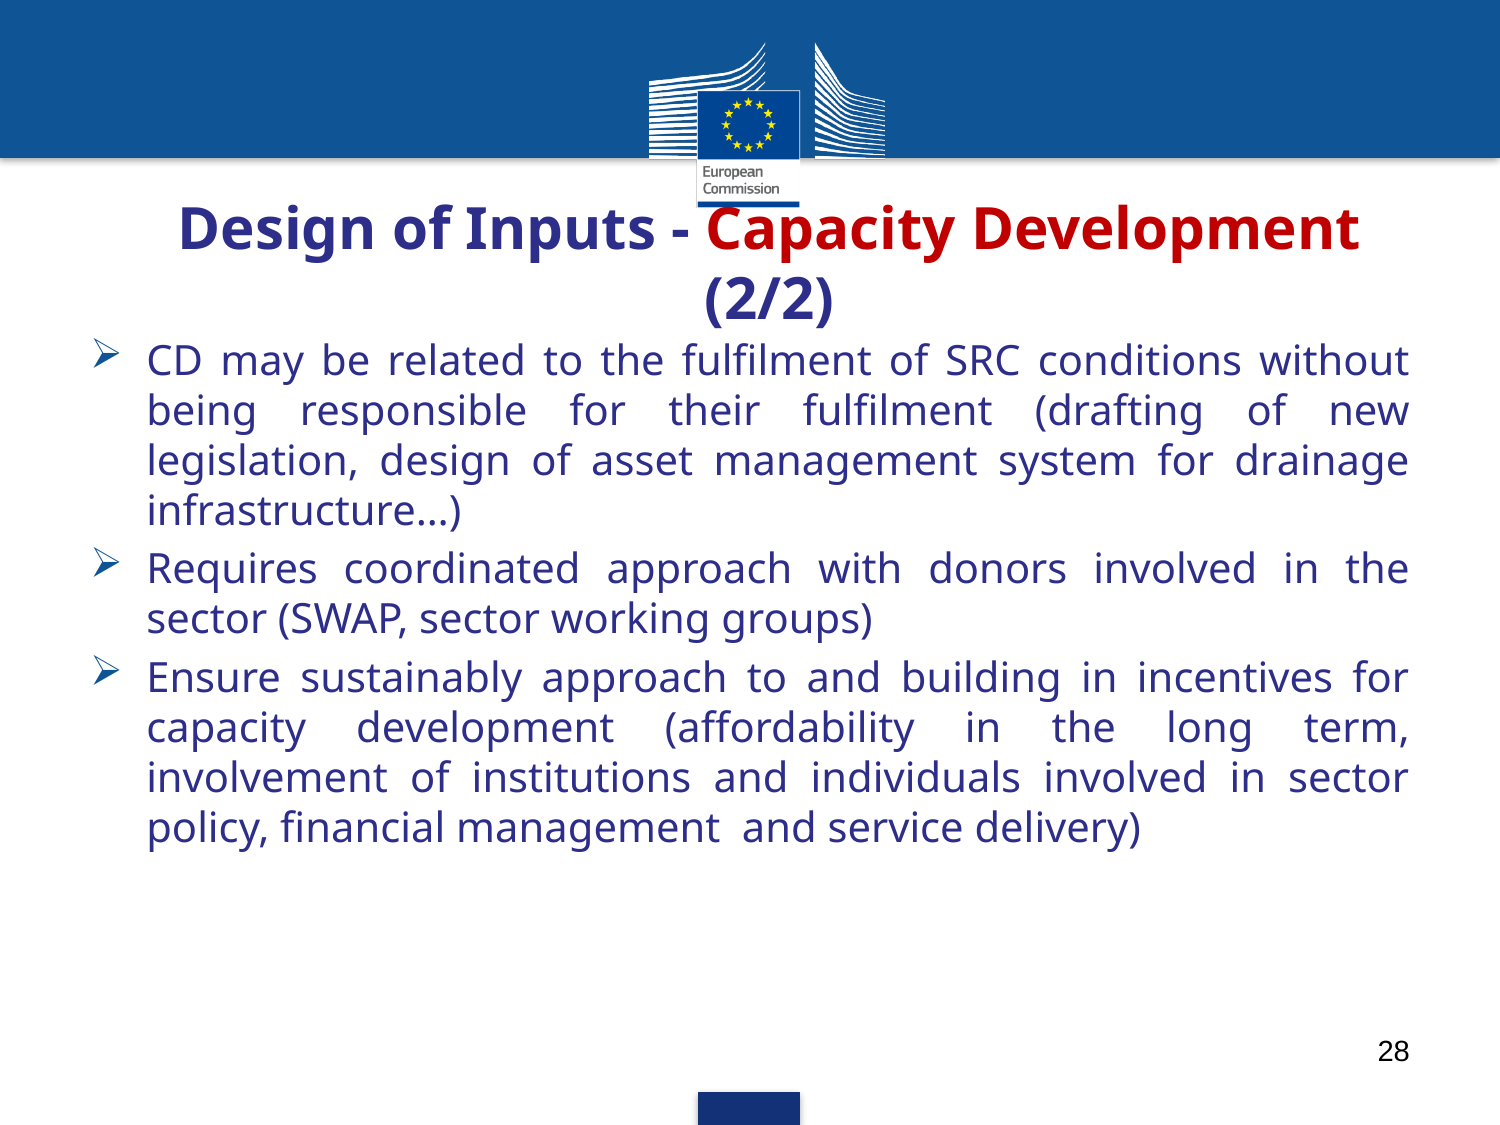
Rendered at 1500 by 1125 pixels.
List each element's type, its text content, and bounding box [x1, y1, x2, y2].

slide_number 28 [1074, 1024, 1426, 1103]
title Design of Inputs - Capacity Development (2/2) [64, 160, 1416, 362]
picture [649, 42, 885, 160]
list CD may be related to the fulfilment of SRC conditions without being responsible for their fulfilment (drafting of new legislation, design of asset management system for drainage infrastructure…) Requires coordinated approach with donors involved in the sector (SWAP, sector working groups) Ensure sustainably approach to and building in incentives for capacity development (affordability in the long term, involvement of institutions and individuals involved in sector policy, financial management and service delivery) [74, 326, 1426, 1095]
